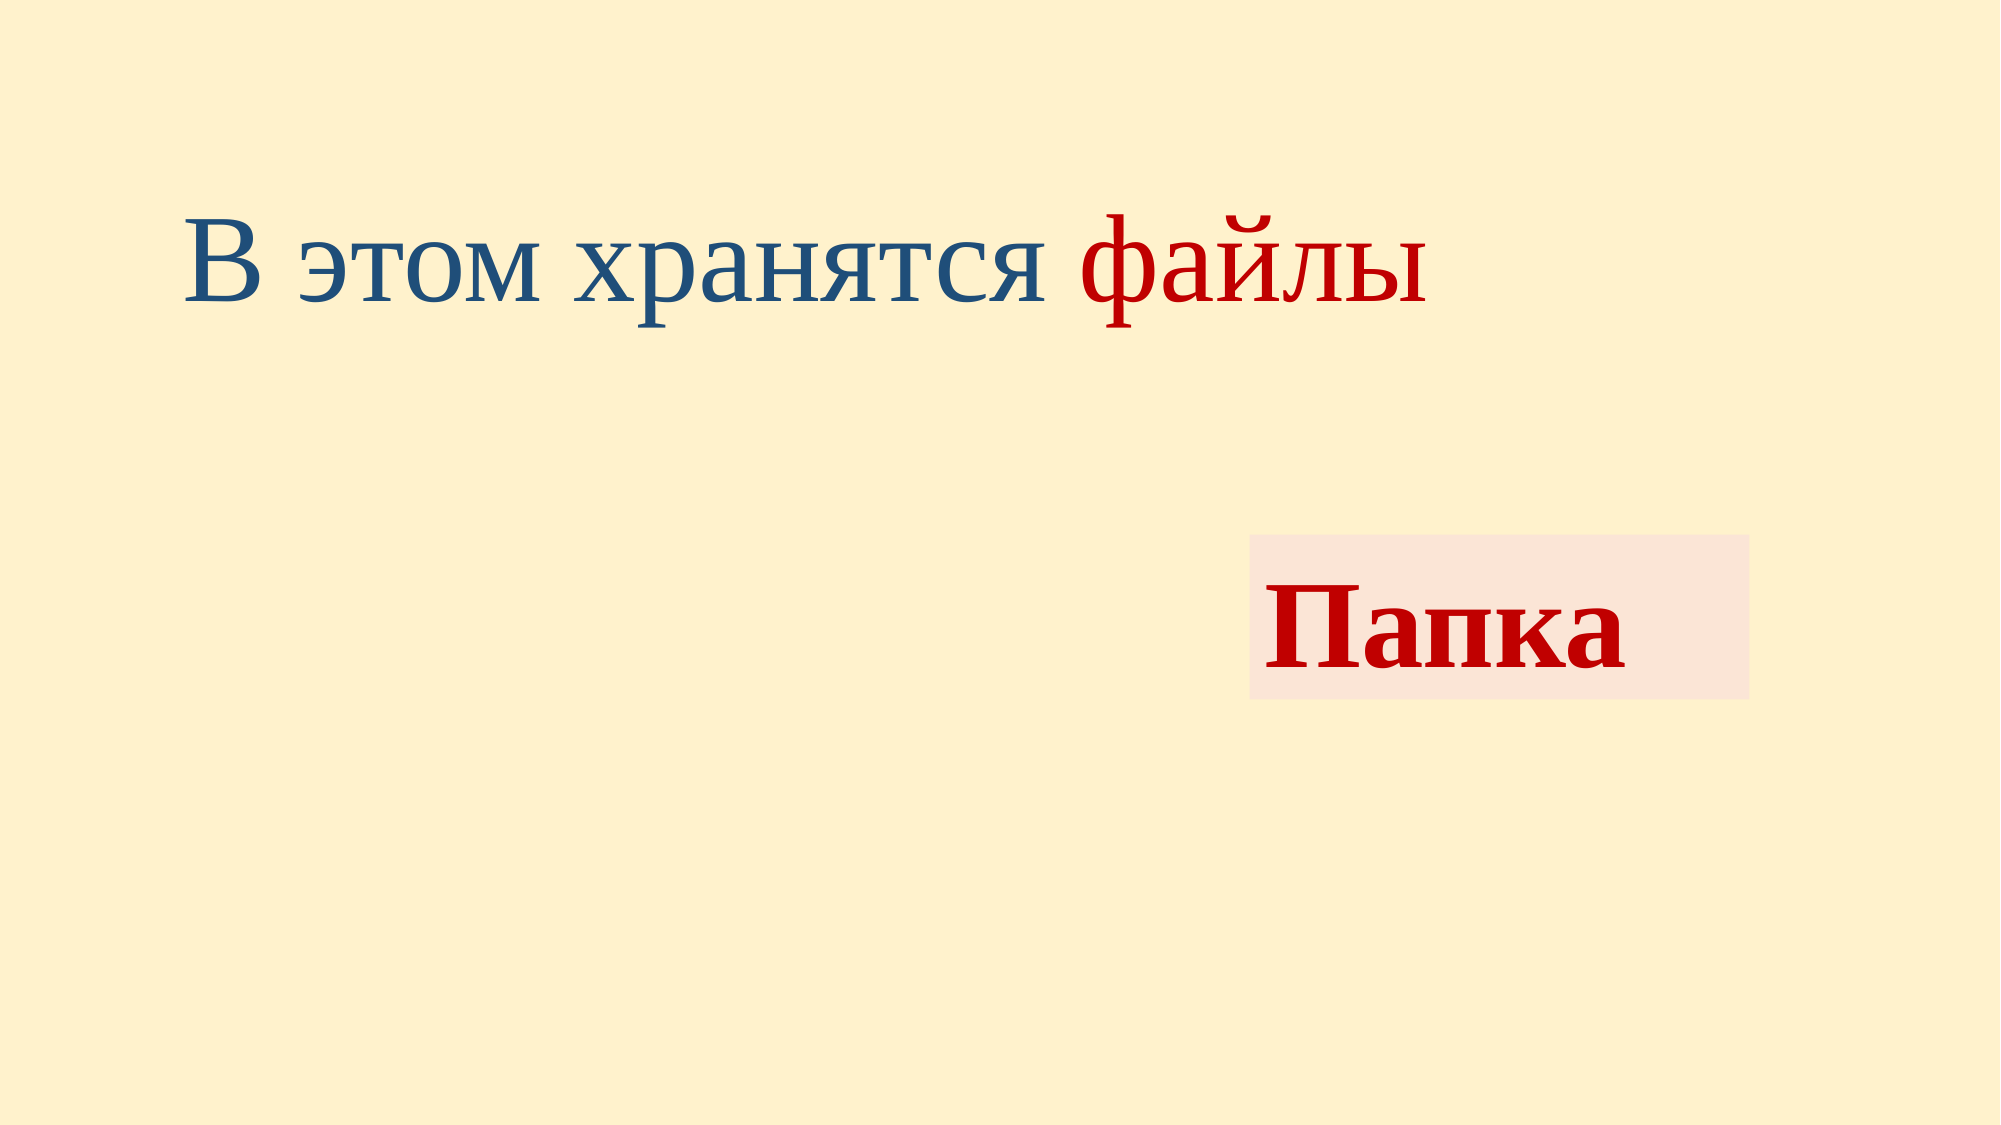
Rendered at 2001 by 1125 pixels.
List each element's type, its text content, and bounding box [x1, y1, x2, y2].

text_box В этом хранятся файлы [167, 146, 1667, 334]
text_box Папка [1249, 534, 1750, 700]
